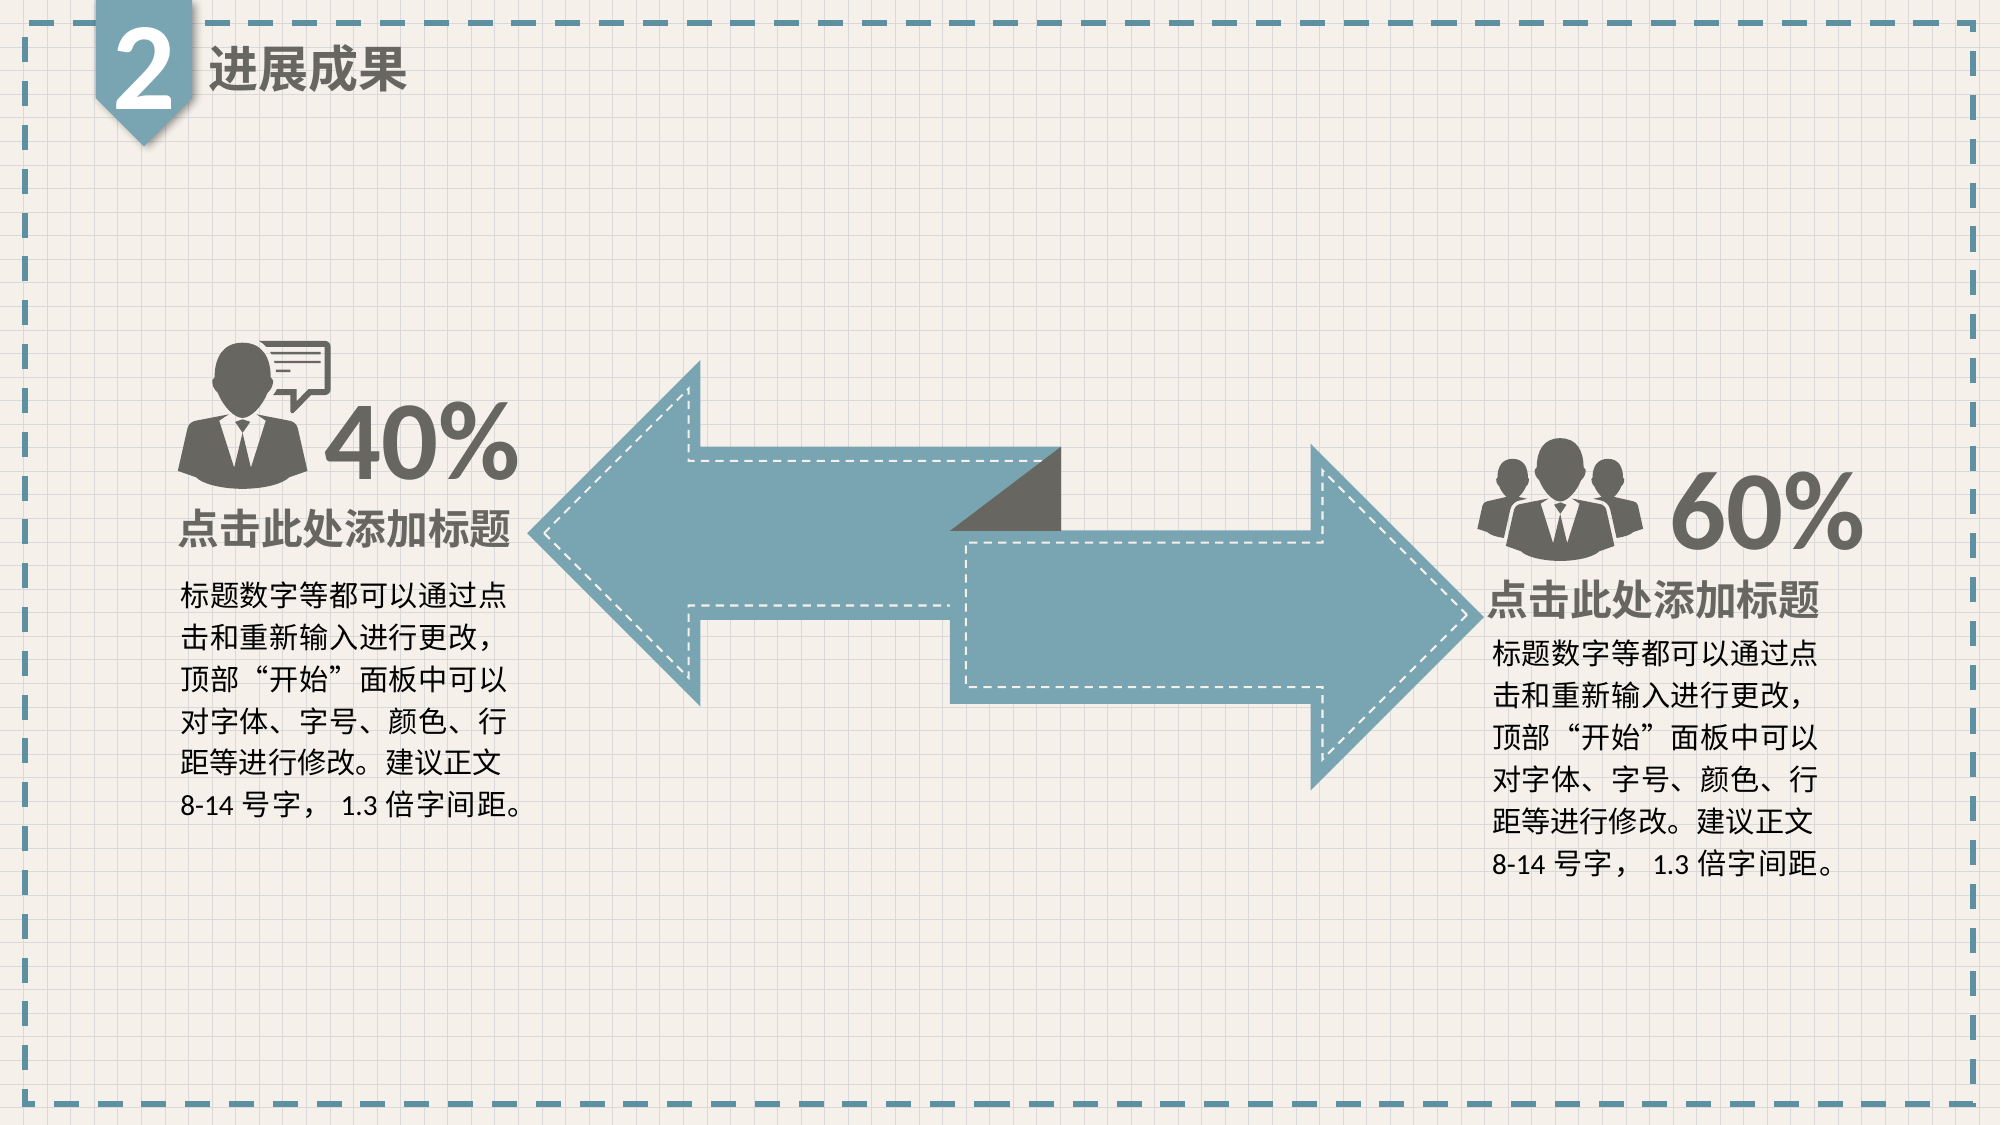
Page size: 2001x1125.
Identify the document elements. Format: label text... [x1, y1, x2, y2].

text_box 标题数字等都可以通过点击和重新输入进行更改，顶部“开始”面板中可以对字体、字号、颜色、行距等进行修改。建议正文8-14号字，1.3倍字间距。 [1477, 621, 1835, 888]
text_box 进展成果 [200, 30, 424, 105]
text_box 标题数字等都可以通过点击和重新输入进行更改，顶部“开始”面板中可以对字体、字号、颜色、行距等进行修改。建议正文8-14号字，1.3倍字间距。 [165, 562, 523, 830]
text_box 点击此处添加标题 [162, 495, 526, 560]
text_box 60% [1654, 429, 1881, 580]
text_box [526, 359, 1484, 791]
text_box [177, 340, 331, 489]
text_box 点击此处添加标题 [1484, 566, 1836, 632]
text_box 40% [310, 360, 526, 495]
text_box 2 [97, 0, 191, 142]
text_box [138, 142, 150, 148]
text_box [1477, 438, 1644, 561]
